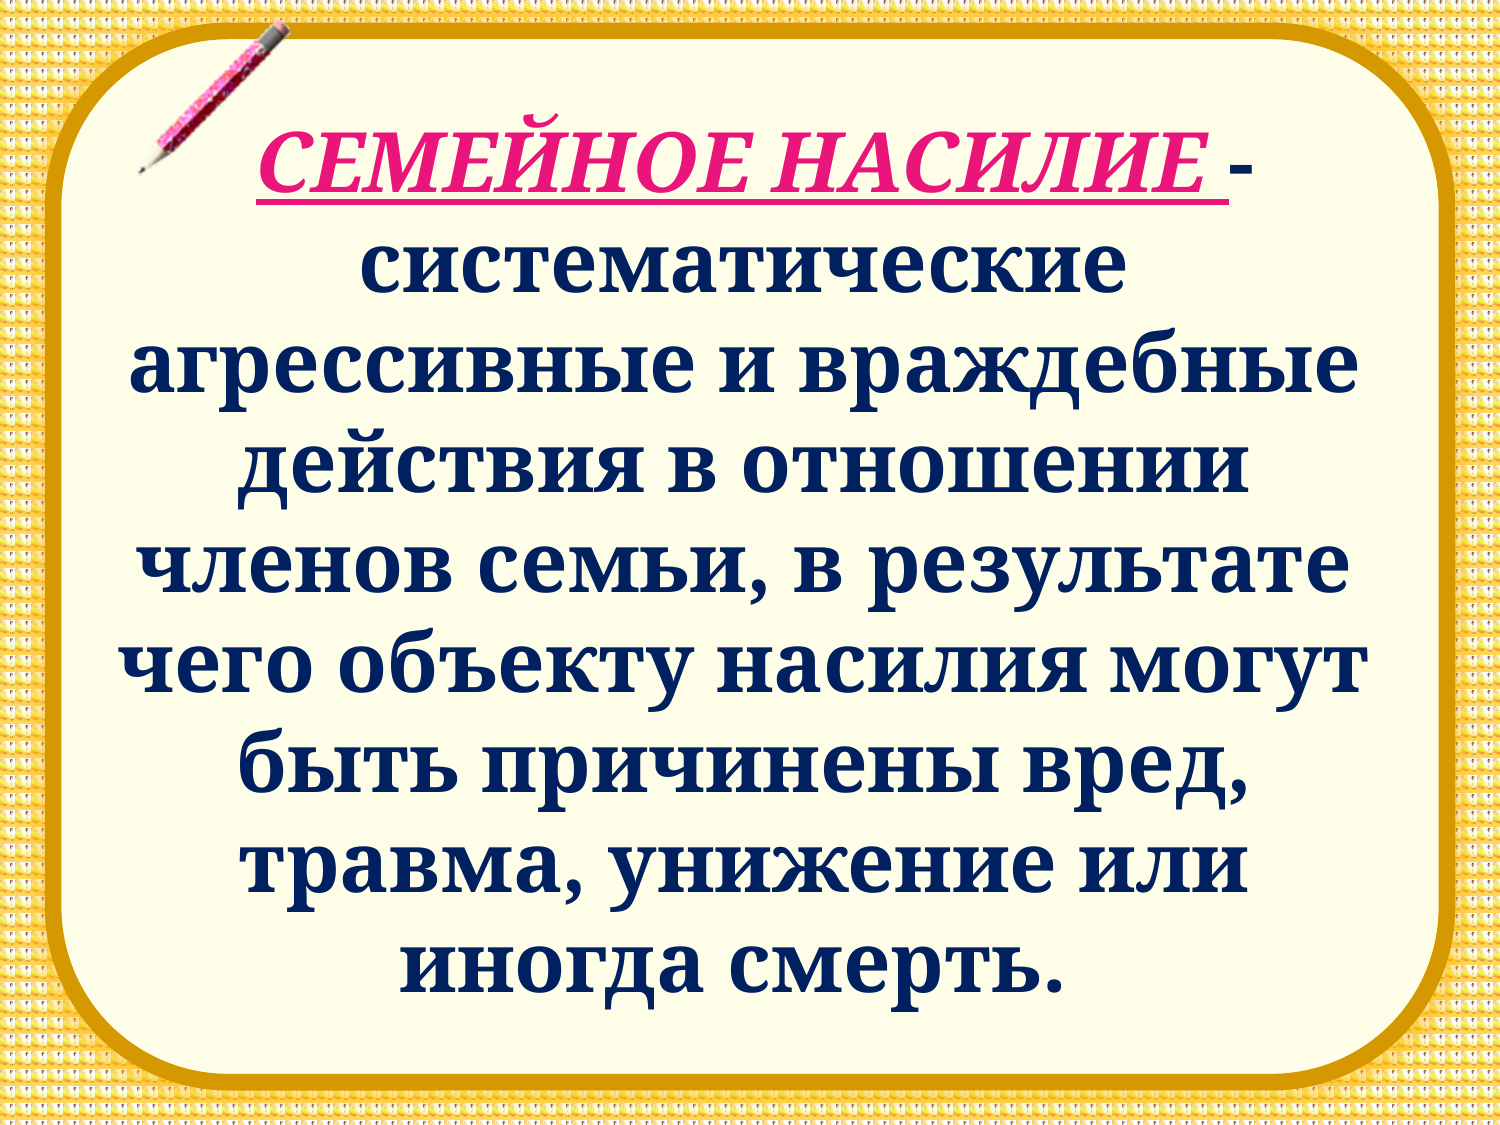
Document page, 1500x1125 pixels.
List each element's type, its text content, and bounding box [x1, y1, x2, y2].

text_box СЕМЕЙНОЕ НАСИЛИЕ - систематические агрессивные и враждебные действия в отношении членов семьи, в результате чего объекту насилия могут быть причинены вред, травма, унижение или иногда смерть. [76, 101, 1412, 1017]
picture [0, 0, 1500, 1125]
